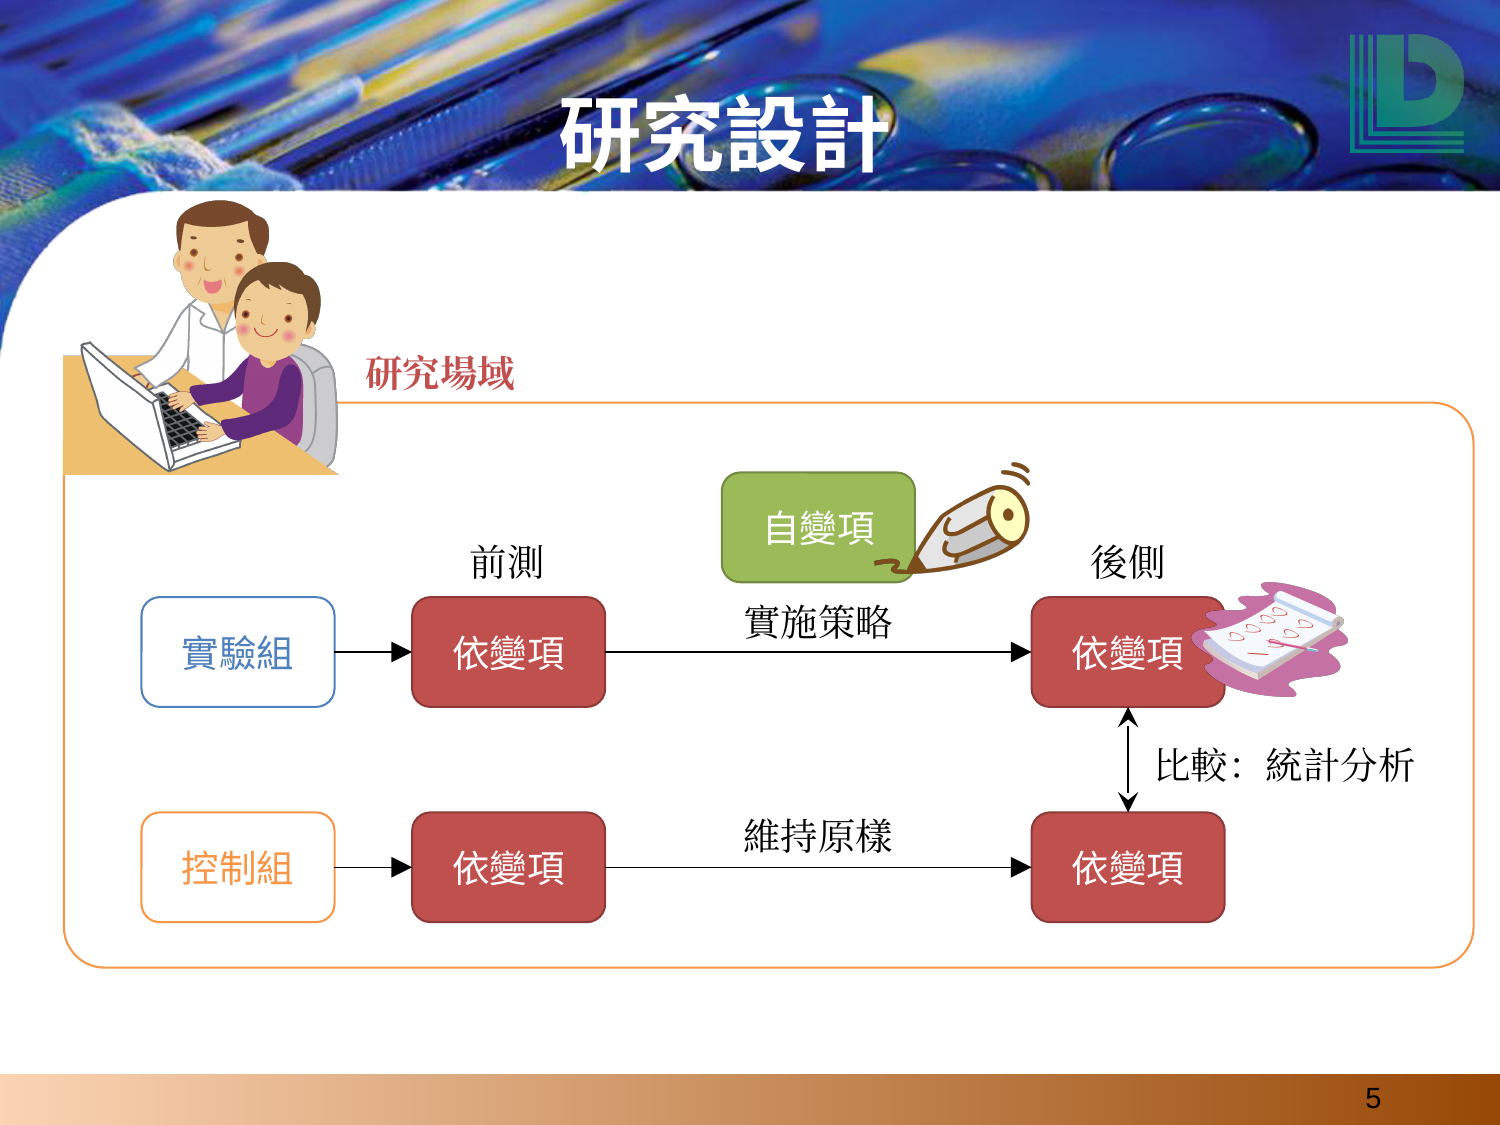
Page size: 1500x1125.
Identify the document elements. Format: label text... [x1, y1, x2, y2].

text_box 前測 [412, 531, 603, 593]
text_box 依變項 [1031, 597, 1215, 707]
text_box 依變項 [1031, 812, 1225, 923]
text_box 自變項 [721, 472, 873, 583]
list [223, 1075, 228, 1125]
text_box 依變項 [412, 812, 606, 923]
text_box 依變項 [412, 597, 606, 707]
text_box 控制組 [141, 812, 335, 923]
slide_number ‹#› [1350, 1074, 1488, 1118]
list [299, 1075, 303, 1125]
text_box 實施策略 [723, 591, 914, 651]
text_box [63, 402, 1474, 968]
picture [1191, 582, 1348, 697]
table_cell 2 [369, 1075, 373, 1125]
text_box 後側 [1032, 531, 1224, 593]
text_box 實驗組 [141, 597, 335, 707]
picture [0, 0, 1500, 476]
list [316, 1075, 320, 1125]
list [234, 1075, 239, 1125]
text_box 比較：統計分析 [1132, 734, 1440, 795]
text_box 研究場域 [350, 342, 631, 403]
text_box 維持原樣 [723, 805, 914, 866]
title 研究設計 [137, 93, 1313, 190]
picture [874, 460, 1032, 576]
